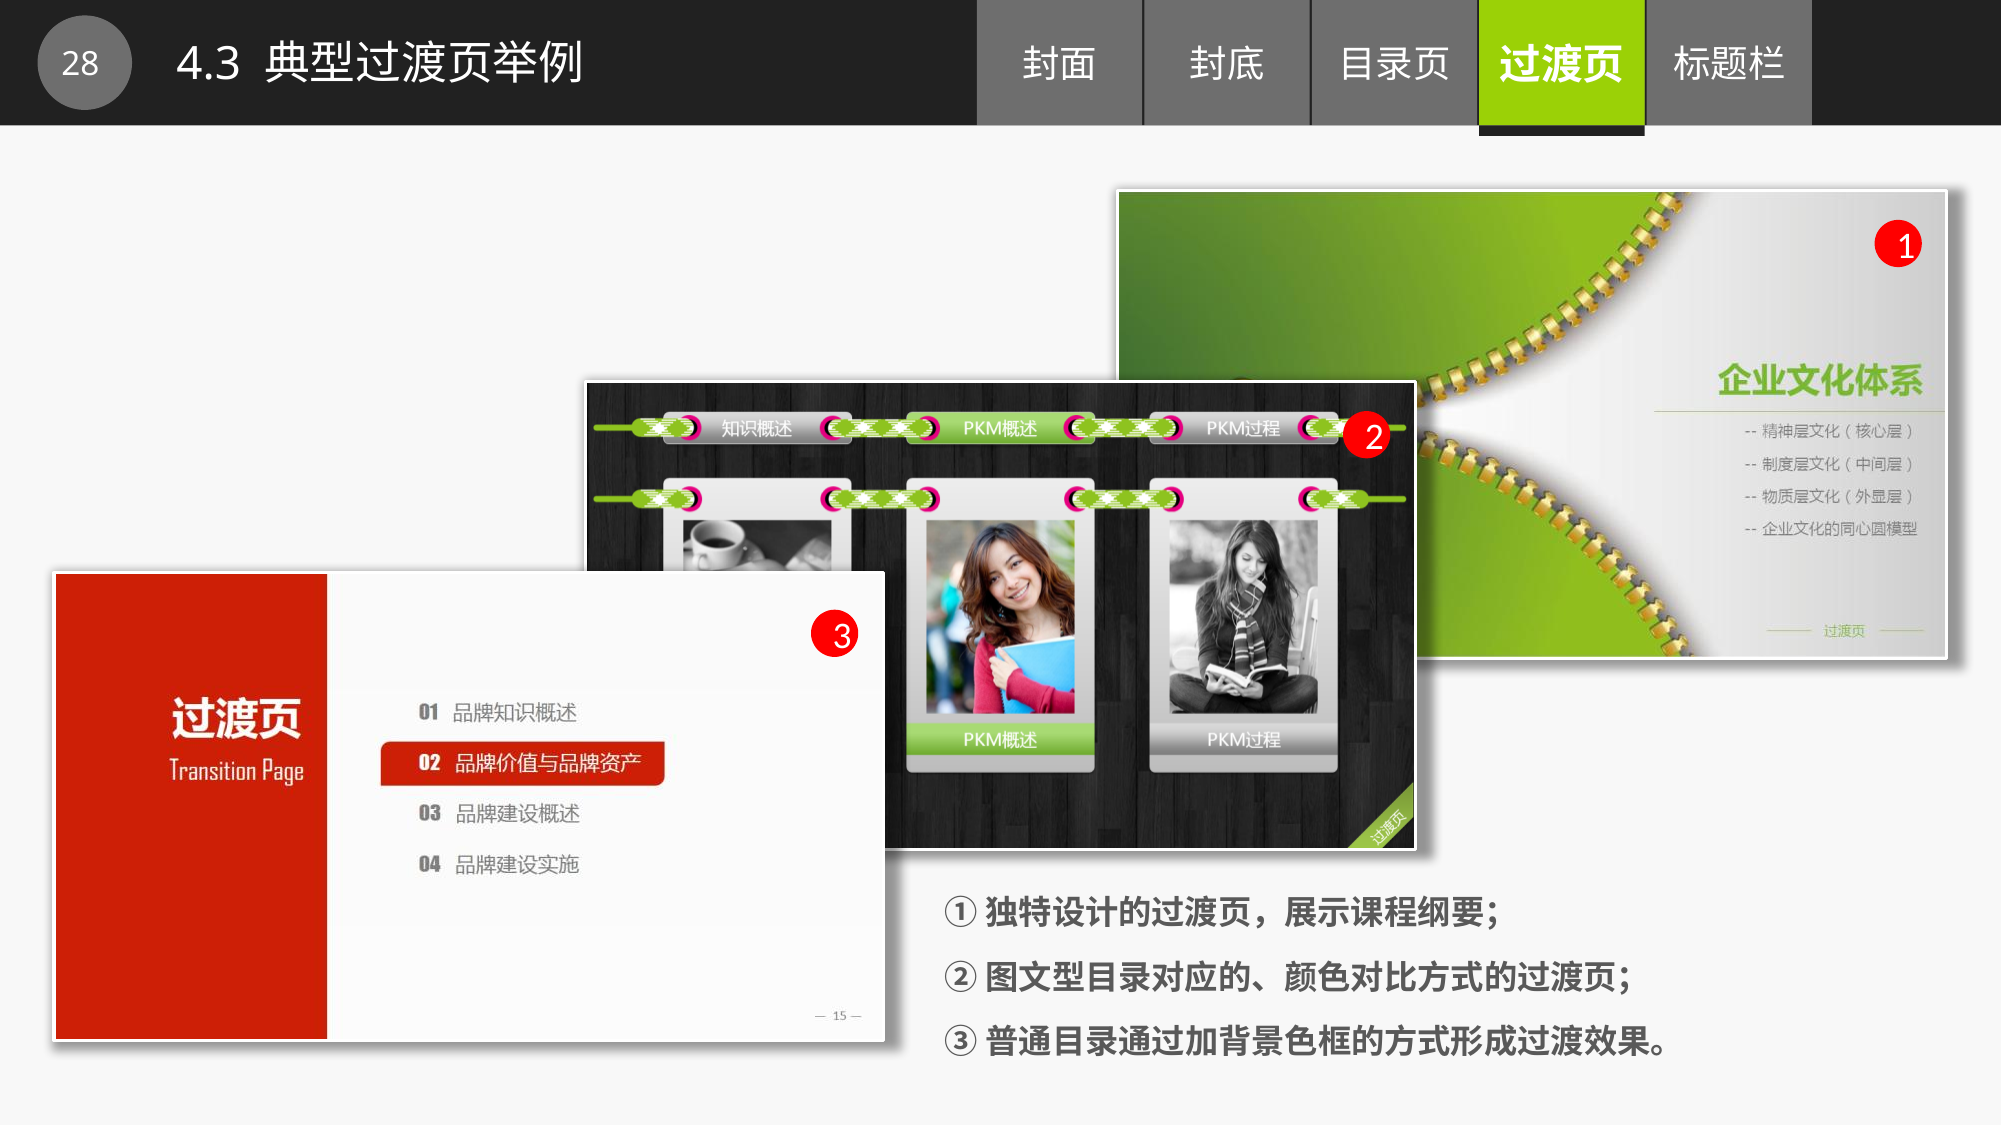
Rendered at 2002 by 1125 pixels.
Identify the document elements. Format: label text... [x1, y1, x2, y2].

text_box 4.3 典型过渡页举例 [161, 25, 977, 96]
text_box ①独特设计的过渡页，展示课程纲要； ②图文型目录对应的、颜色对比方式的过渡页； ③普通目录通过加背景色框的方式形成过渡效果。 [929, 872, 1964, 1068]
picture [55, 191, 1946, 1040]
